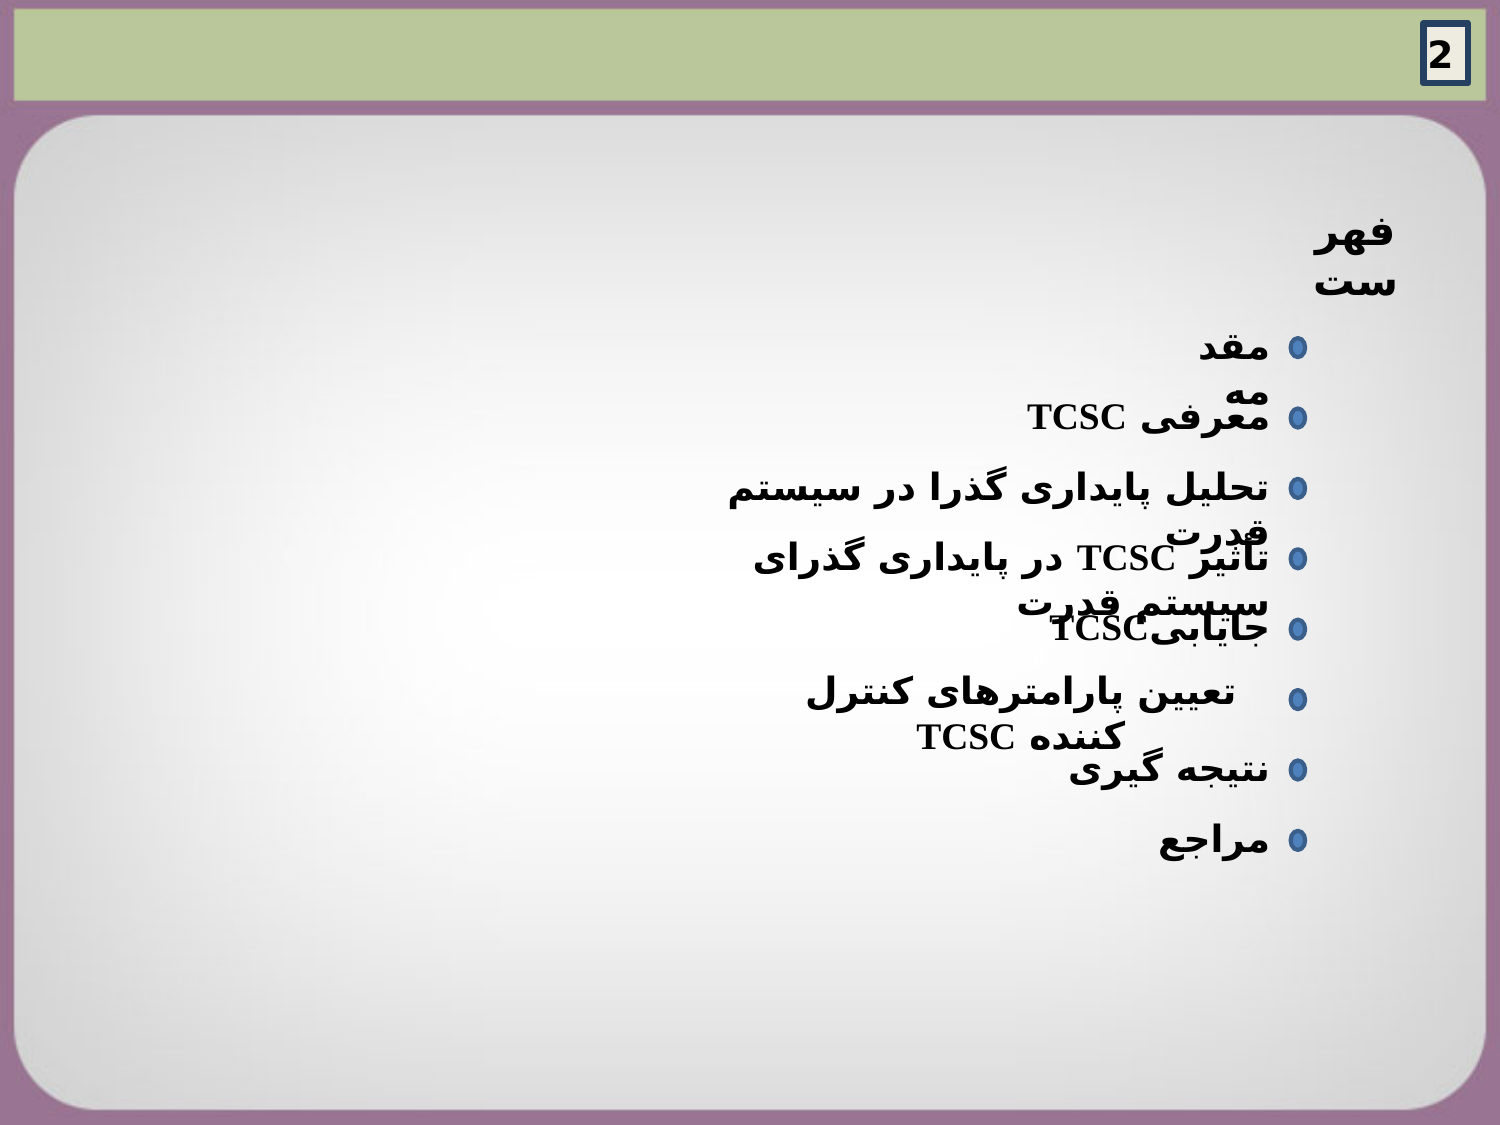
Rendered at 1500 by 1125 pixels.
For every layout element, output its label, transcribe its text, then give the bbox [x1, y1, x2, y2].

text_box مقدمه [1175, 314, 1285, 384]
text_box [1288, 336, 1308, 360]
text_box [1288, 476, 1308, 500]
text_box معرفی TCSC [1009, 384, 1285, 445]
text_box [1288, 688, 1308, 712]
text_box [1288, 758, 1308, 782]
text_box [1288, 547, 1308, 571]
text_box جایابیTCSC [655, 595, 1285, 656]
text_box فهرست [1284, 196, 1427, 311]
text_box تحلیل پایداری گذرا در سیستم قدرت [596, 455, 1285, 560]
text_box [1288, 617, 1308, 641]
text_box مراجع [655, 807, 1285, 867]
text_box 2 [1423, 23, 1468, 84]
text_box [1288, 828, 1308, 852]
picture [0, 0, 1500, 1125]
text_box نتیجه گیری [655, 736, 1285, 797]
text_box تعیین پارامترهای کنترل کننده TCSC [751, 659, 1291, 765]
text_box تأثیر TCSC در پایداری گذرای سیستم قدرت [628, 525, 1285, 631]
text_box [1288, 406, 1308, 430]
